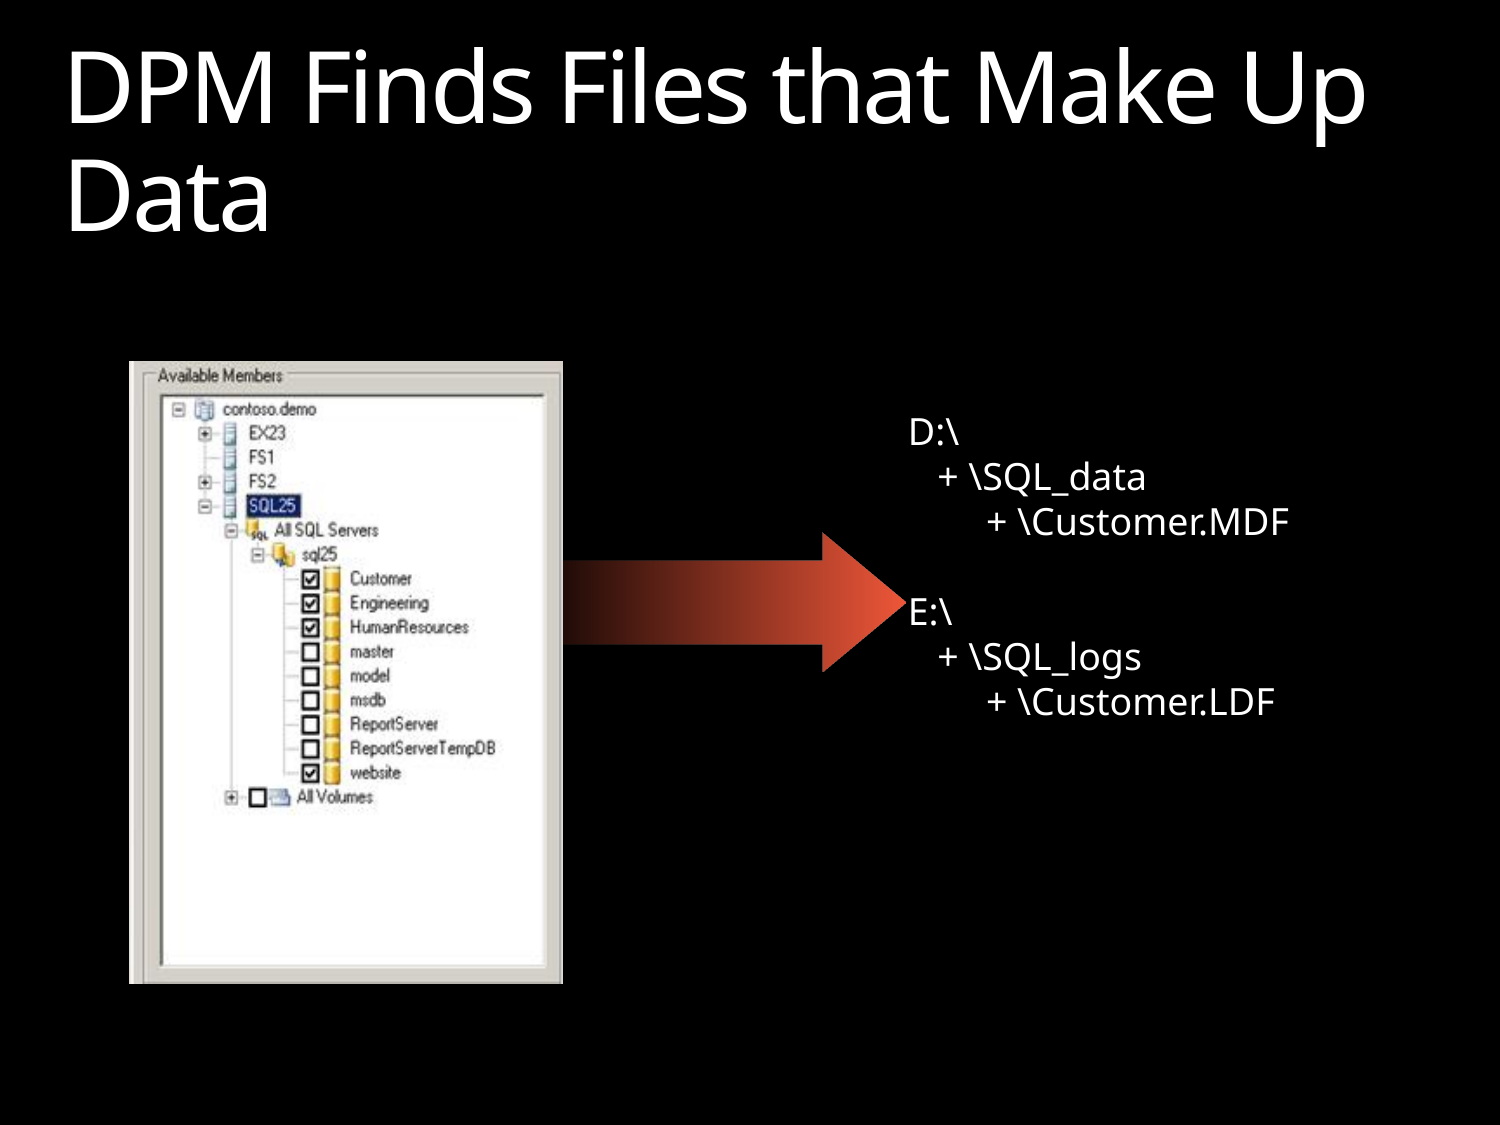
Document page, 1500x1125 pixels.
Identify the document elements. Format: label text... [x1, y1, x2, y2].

title DPM Finds Files that Make Up Data [62, 37, 1438, 147]
text_box [568, 533, 892, 672]
text_box D:\ + \SQL_data + \Customer.MDF E:\ + \SQL_logs + \Customer.LDF [892, 400, 1487, 776]
picture [129, 361, 563, 985]
